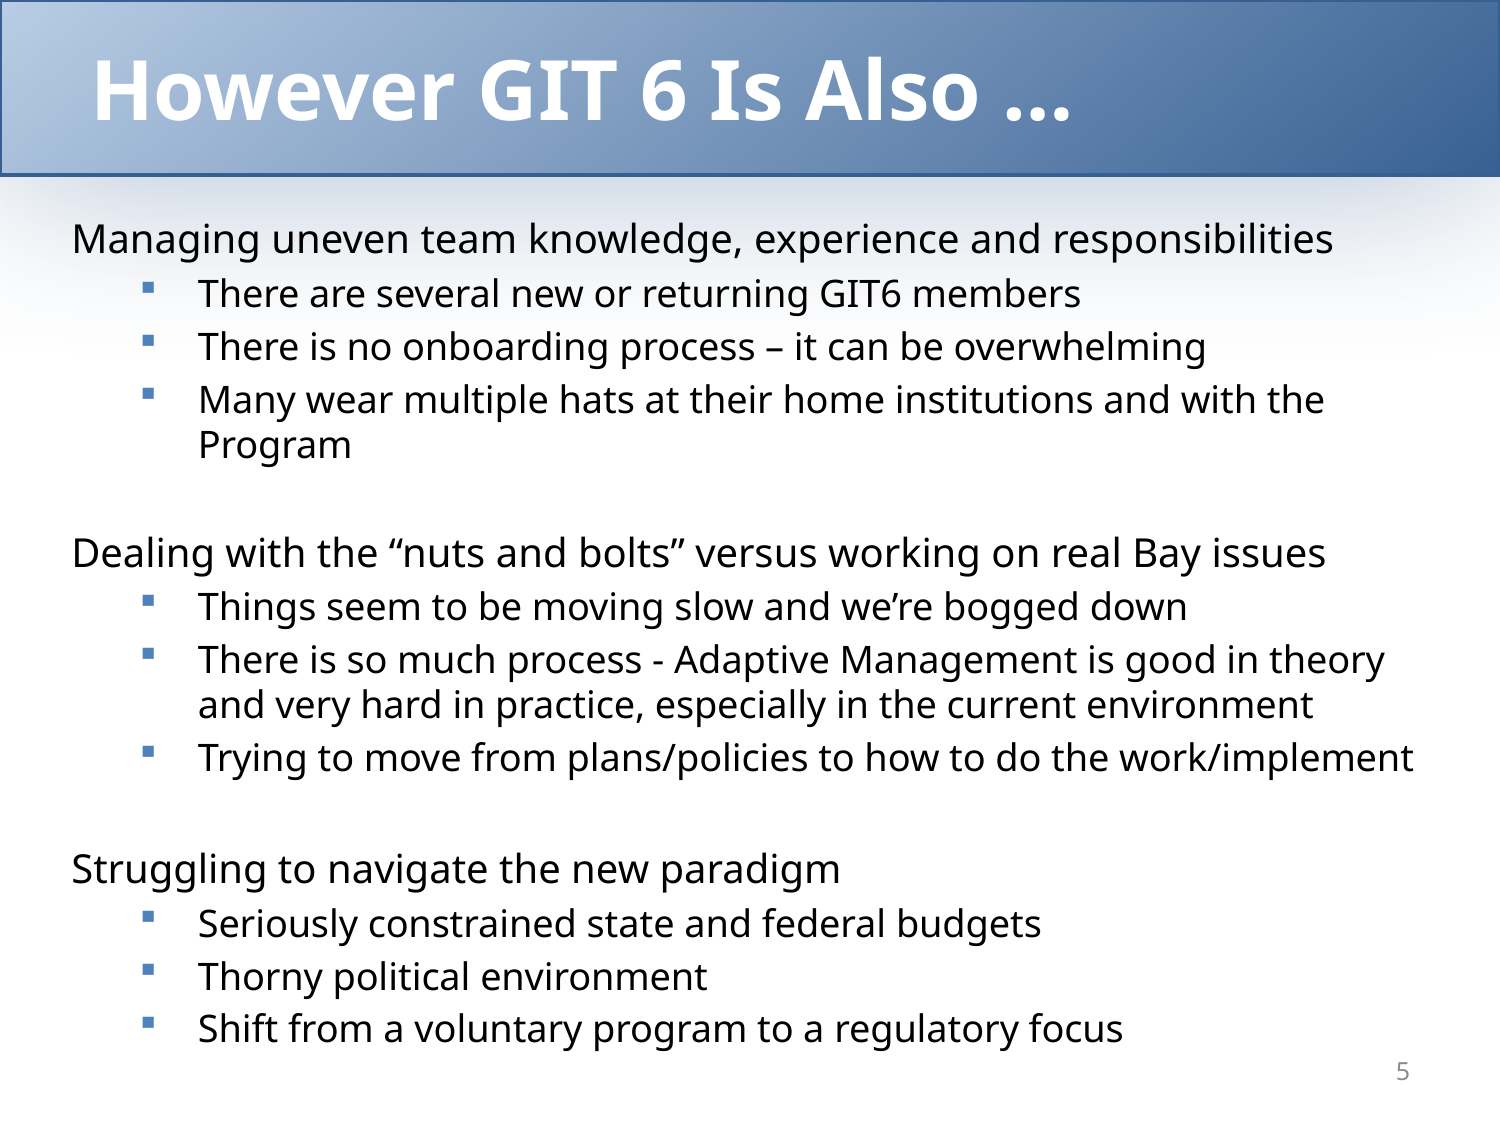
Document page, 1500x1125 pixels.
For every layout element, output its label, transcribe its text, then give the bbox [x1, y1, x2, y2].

list Managing uneven team knowledge, experience and responsibilities There are several new or returning GIT6 members There is no onboarding process – it can be overwhelming Many wear multiple hats at their home institutions and with the Program Dealing with the “nuts and bolts” versus working on real Bay issues Things seem to be moving slow and we’re bogged down There is so much process - Adaptive Management is good in theory and very hard in practice, especially in the current environment Trying to move from plans/policies to how to do the work/implement Struggling to navigate the new paradigm Seriously constrained state and federal budgets Thorny political environment Shift from a voluntary program to a regulatory focus [56, 206, 1453, 1103]
title However GIT 6 Is Also … [75, 0, 1350, 175]
slide_number 5 [1074, 1042, 1425, 1103]
